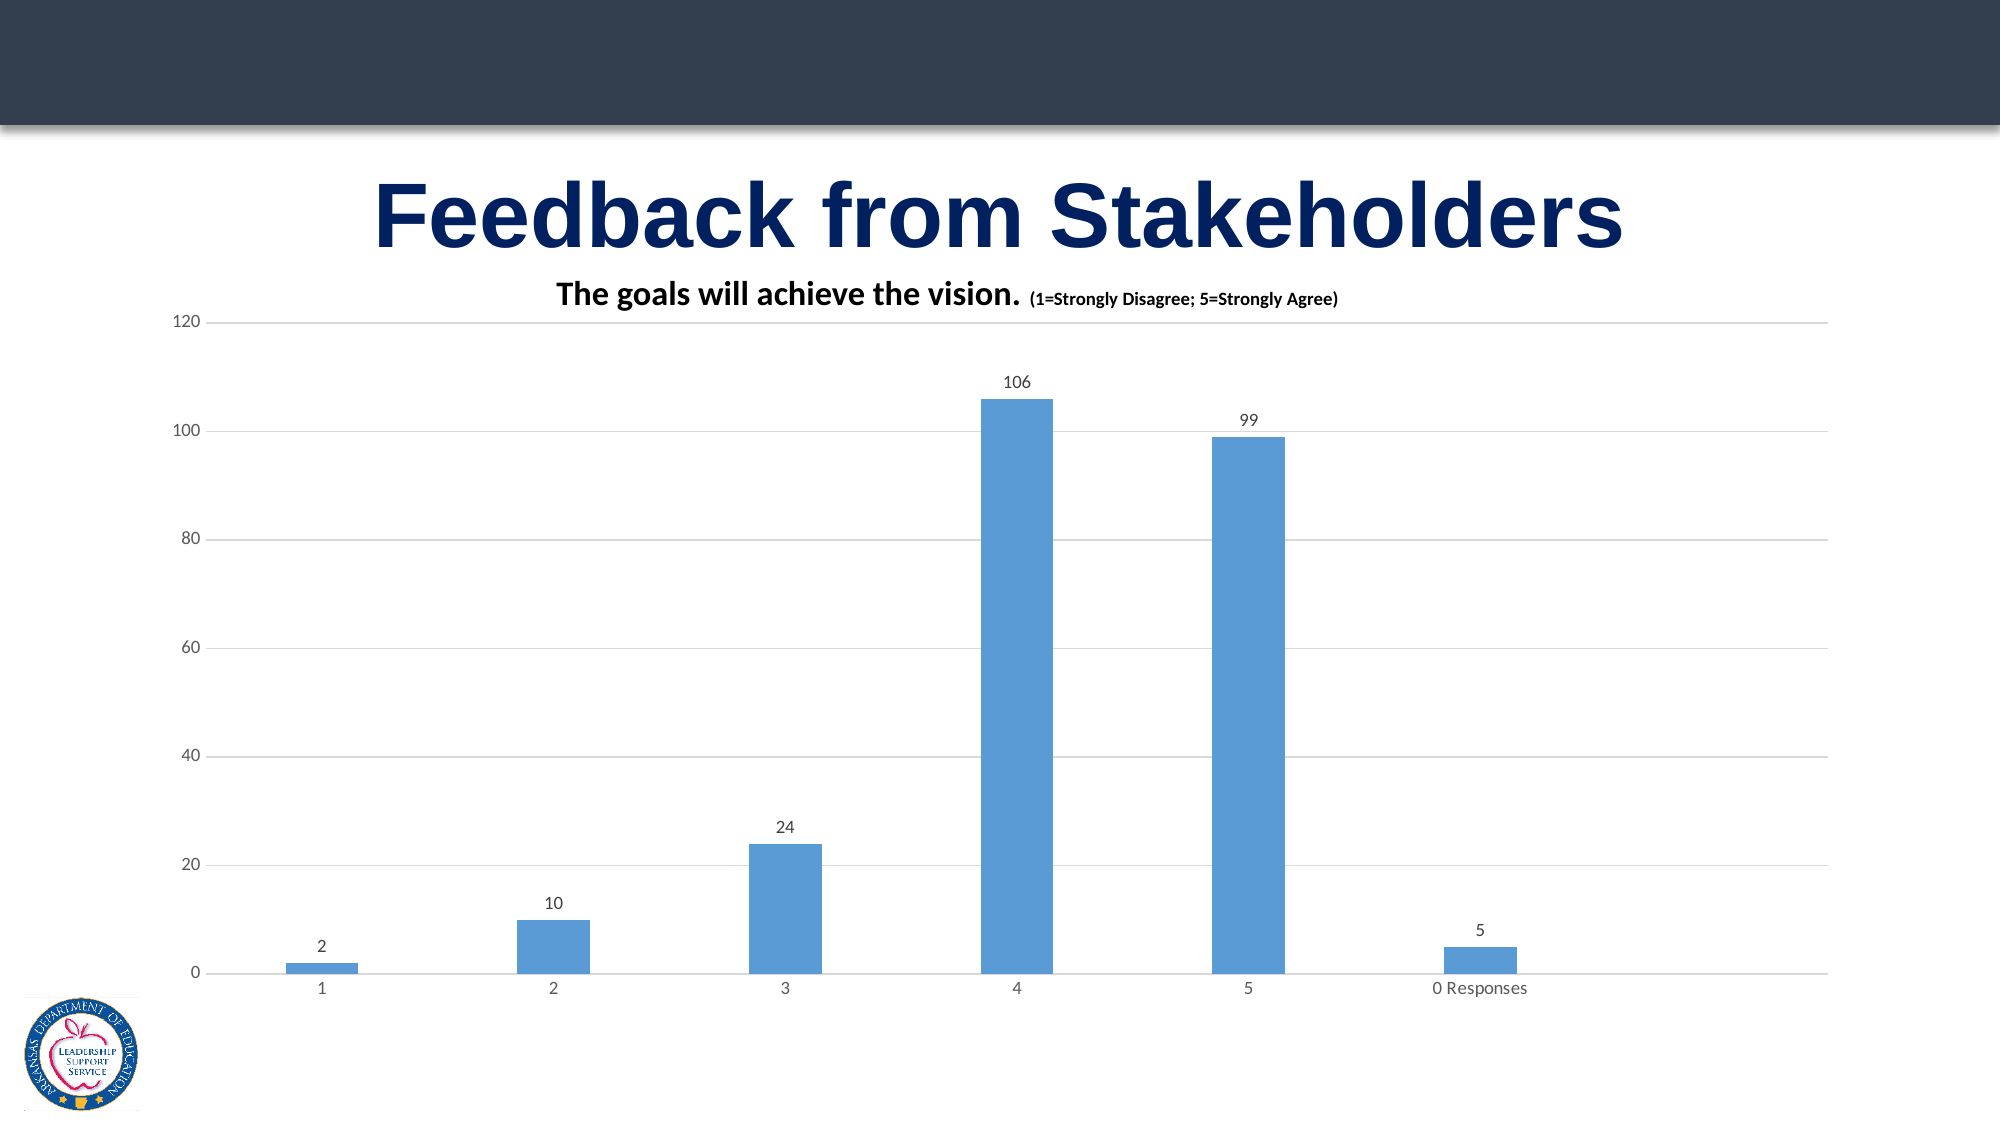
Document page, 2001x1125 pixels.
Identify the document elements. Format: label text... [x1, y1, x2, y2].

list The goals will achieve the vision. (1=Strongly Disagree; 5=Strongly Agree) [541, 247, 1355, 299]
title Feedback from Stakeholders [137, 139, 1863, 278]
picture [24, 997, 138, 1111]
text_box [0, 0, 2000, 126]
chart [137, 299, 1863, 1014]
